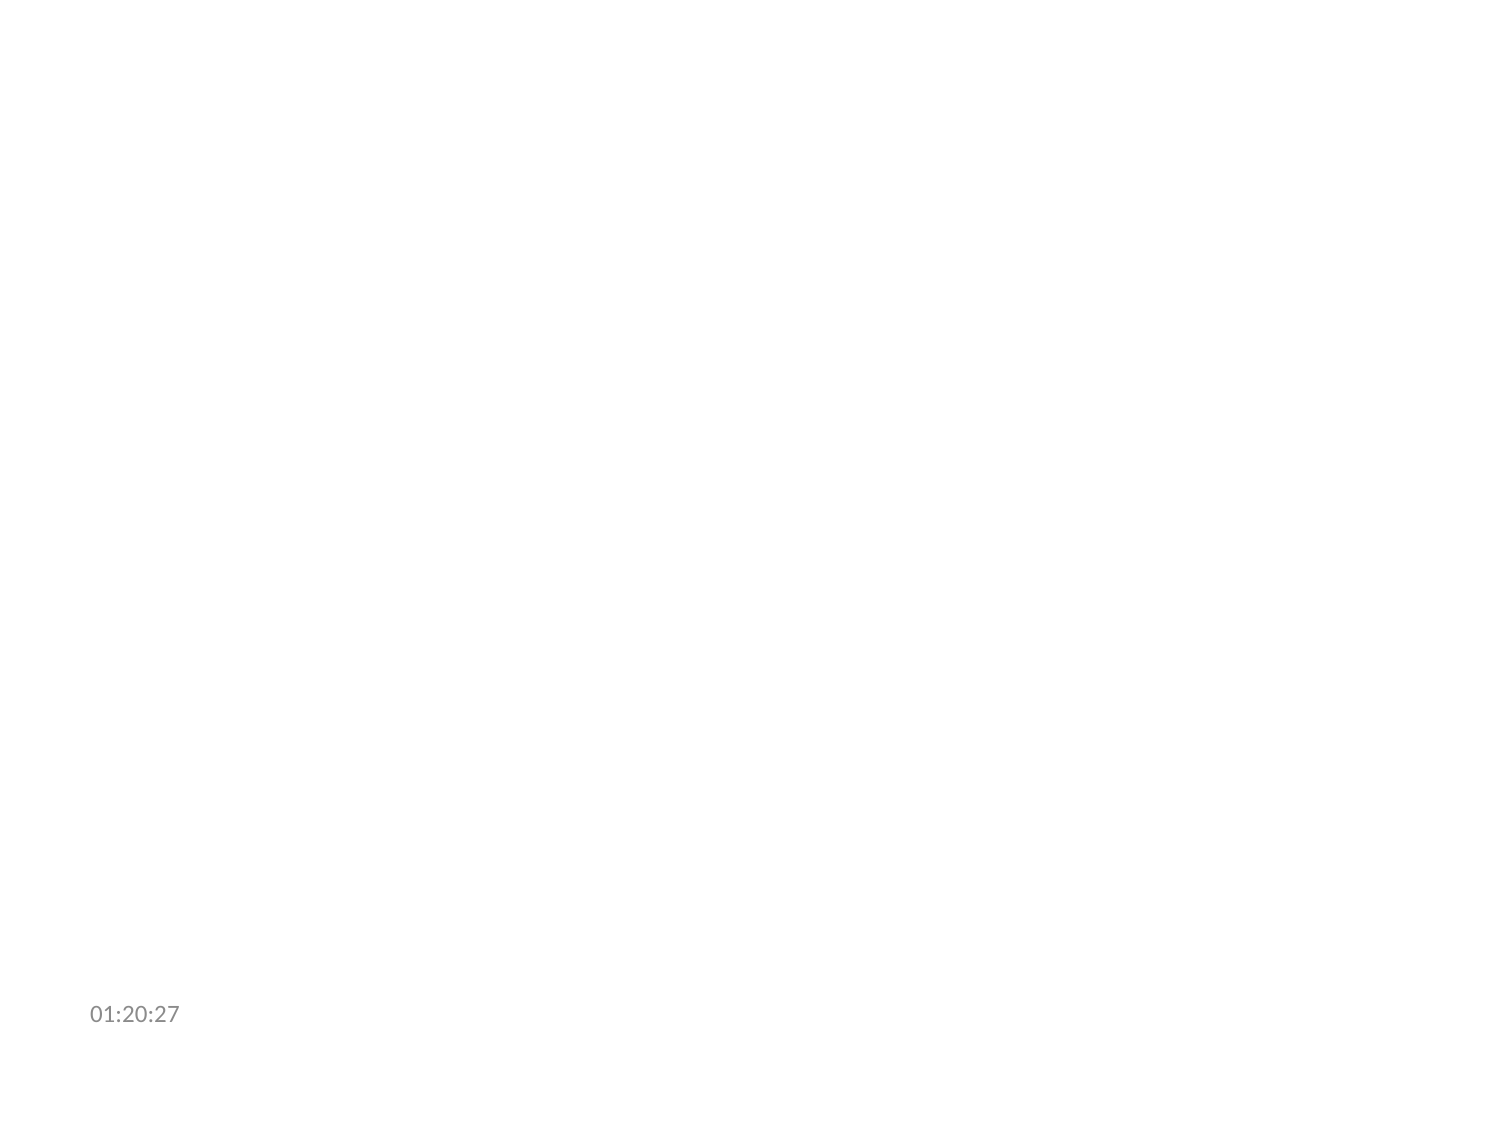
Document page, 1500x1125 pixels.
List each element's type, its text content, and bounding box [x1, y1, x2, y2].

text_box 15:35:09 [75, 982, 425, 1043]
